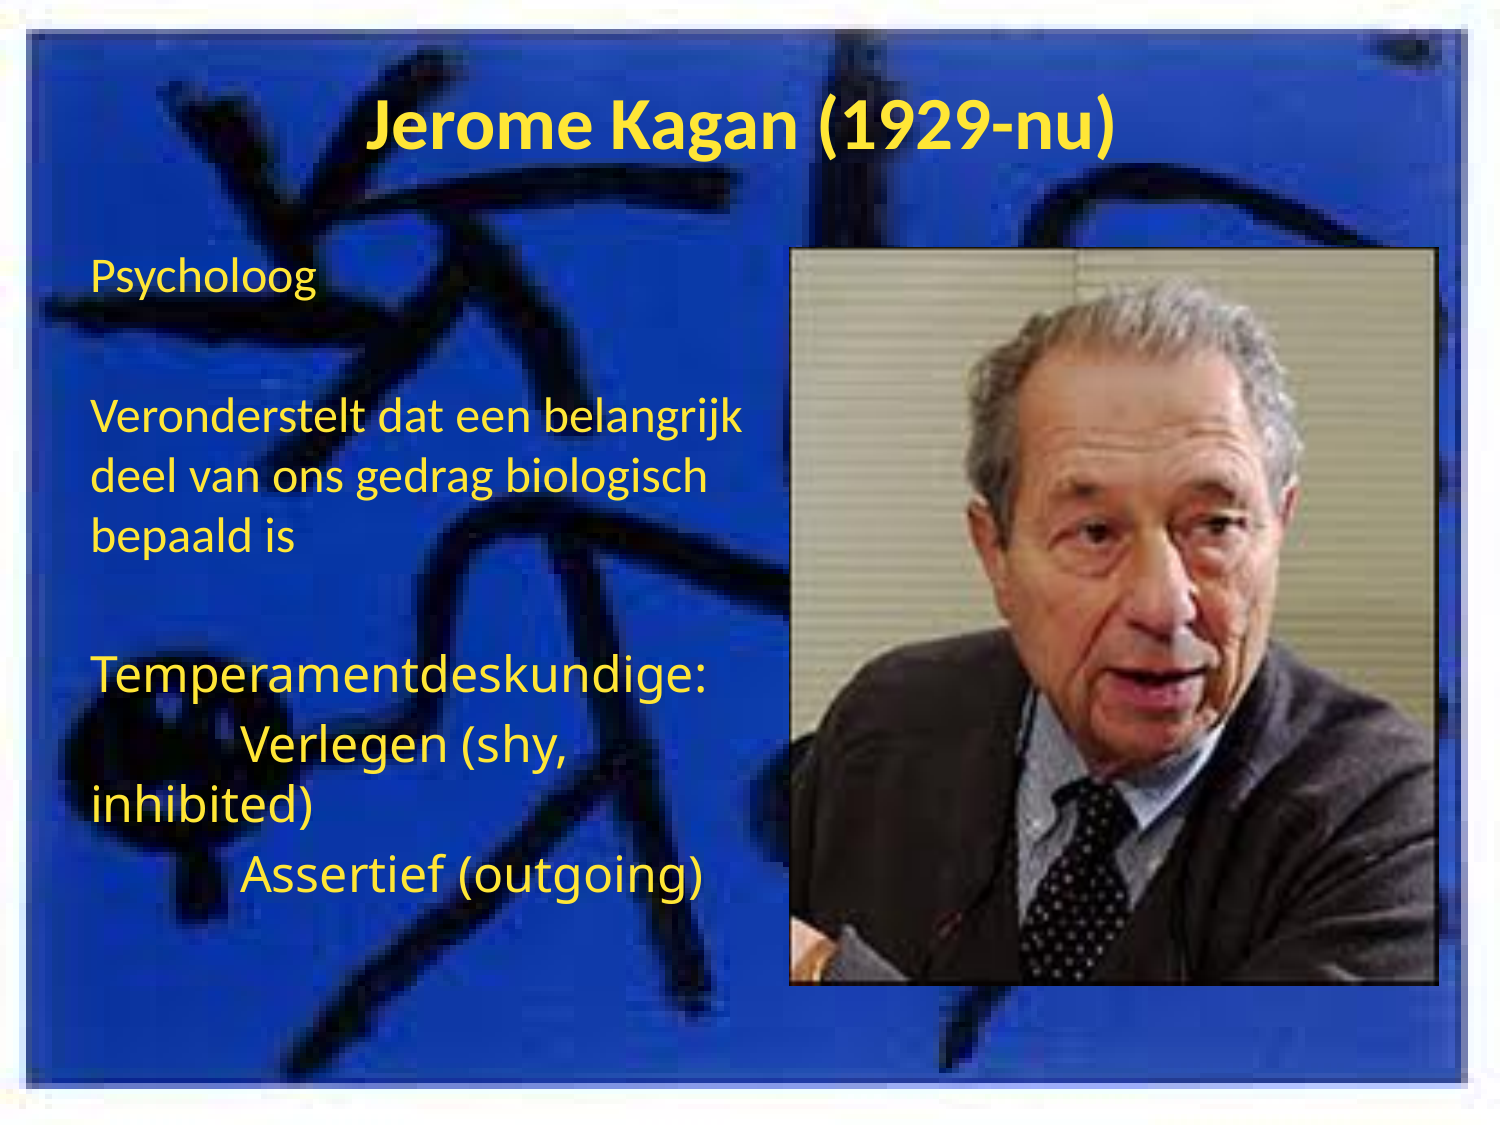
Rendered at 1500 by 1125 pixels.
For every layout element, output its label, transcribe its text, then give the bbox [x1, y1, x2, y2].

picture [0, 0, 1500, 1125]
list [788, 227, 1440, 1006]
list Psycholoog Veronderstelt dat een belangrijk deel van ons gedrag biologisch bepaald is Temperamentdeskundige: Verlegen (shy, inhibited) Assertief (outgoing) [75, 235, 761, 1005]
title Jerome Kagan (1929-nu) [122, 72, 1363, 173]
